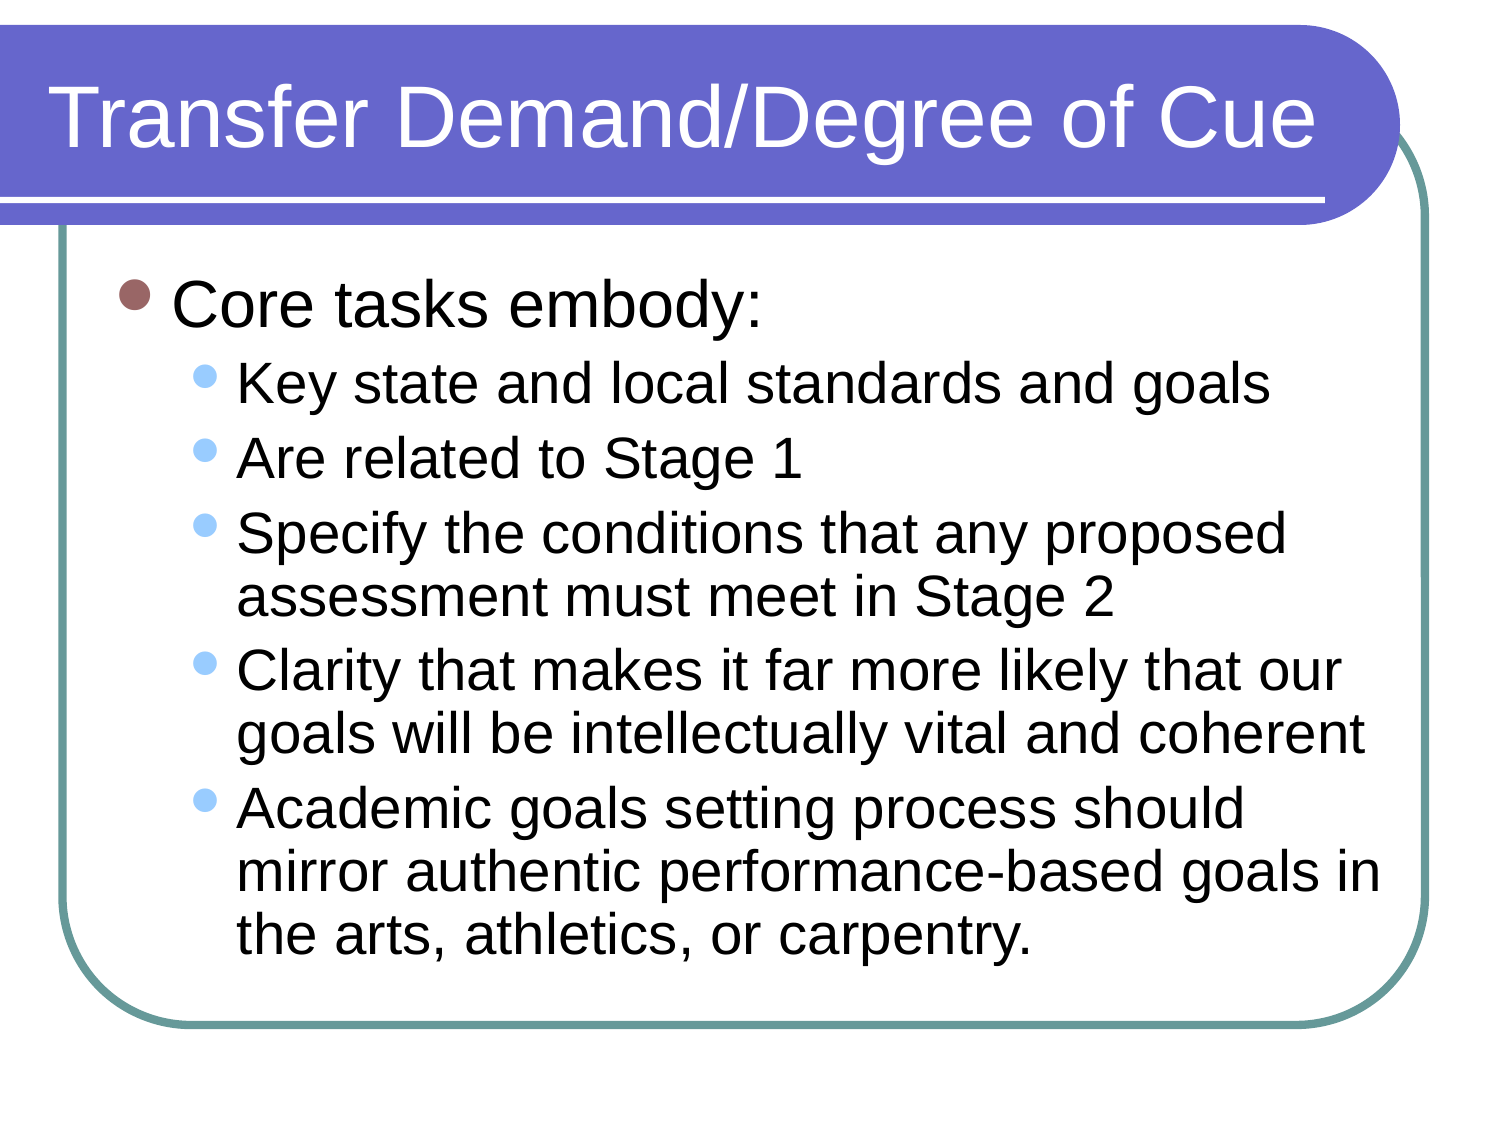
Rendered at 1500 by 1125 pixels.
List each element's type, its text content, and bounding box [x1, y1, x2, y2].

title Transfer Demand/Degree of Cue [31, 37, 1348, 188]
list Core tasks embody: Key state and local standards and goals Are related to Stage 1 Specify the conditions that any proposed assessment must meet in Stage 2 Clarity that makes it far more likely that our goals will be intellectually vital and coherent Academic goals setting process should mirror authentic performance-based goals in the arts, athletics, or carpentry. [99, 262, 1401, 988]
